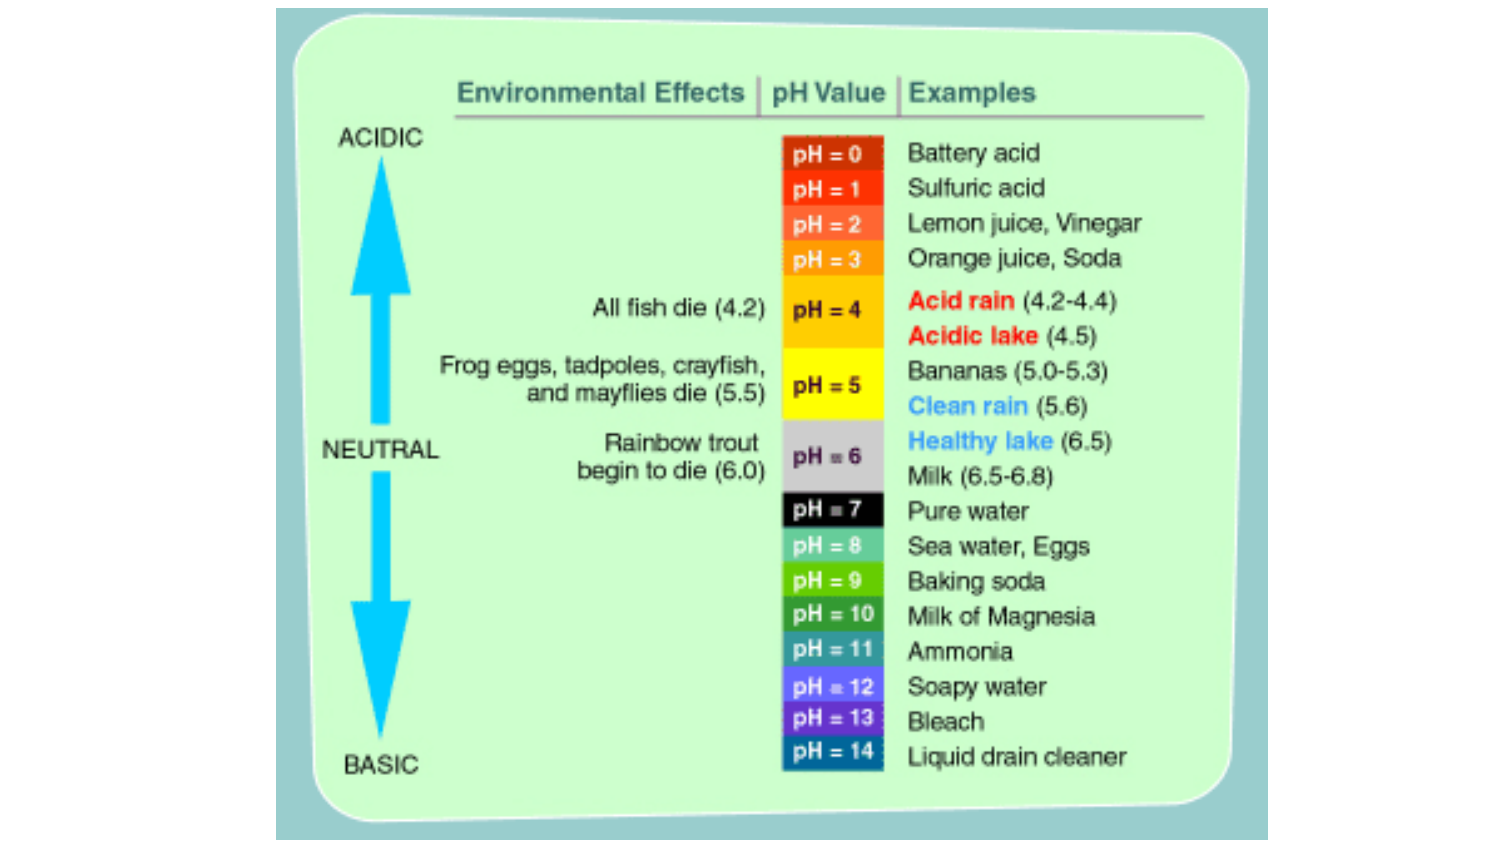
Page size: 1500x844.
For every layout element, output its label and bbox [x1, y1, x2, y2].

picture [276, 8, 1268, 841]
